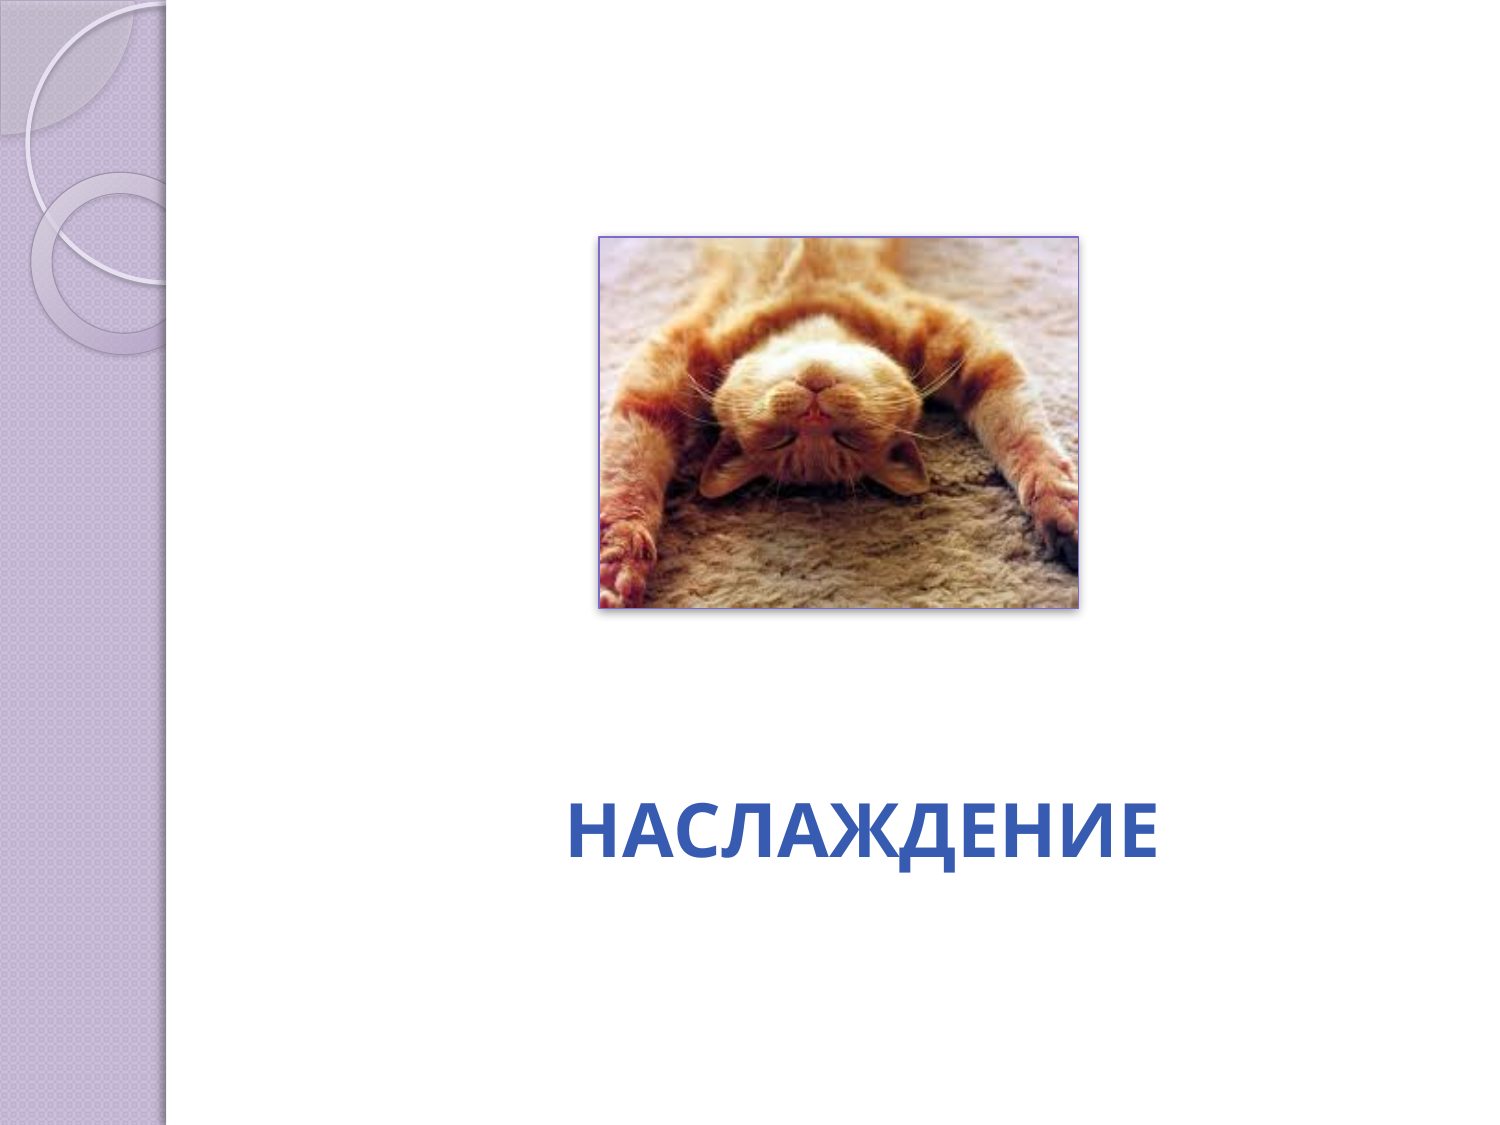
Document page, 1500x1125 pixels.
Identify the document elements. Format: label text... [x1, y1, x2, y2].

text_box НАСЛАЖДЕНИЕ [549, 774, 1414, 880]
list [599, 237, 1079, 609]
